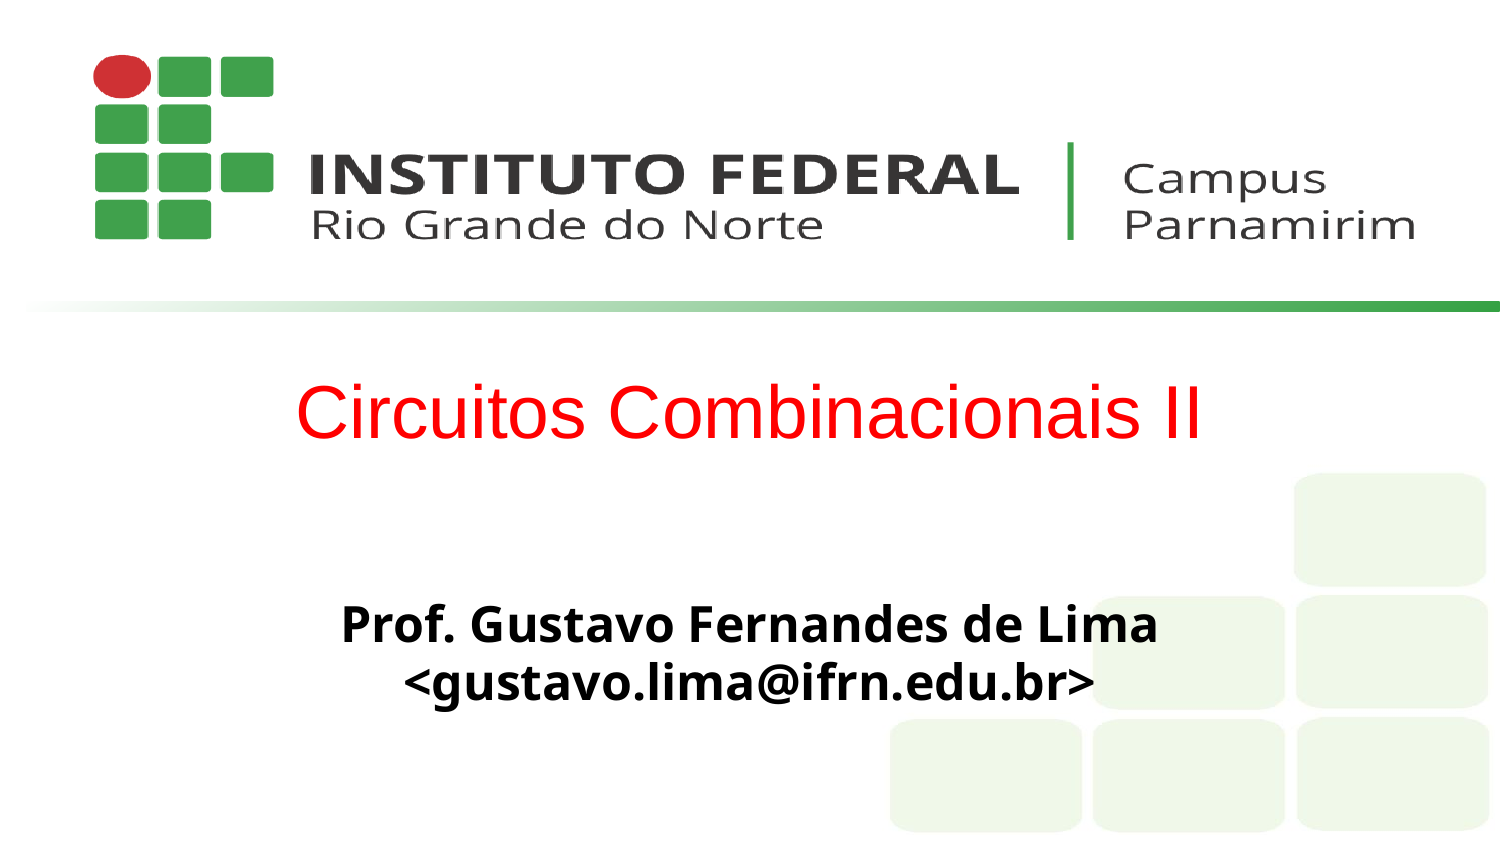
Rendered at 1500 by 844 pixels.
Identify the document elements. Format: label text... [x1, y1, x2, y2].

text_box Prof. Gustavo Fernandes de Lima <gustavo.lima@ifrn.edu.br> [246, 587, 1254, 740]
picture [803, 505, 1495, 835]
picture [5, 21, 1500, 267]
text_box Circuitos Combinacionais II [0, 312, 1500, 505]
